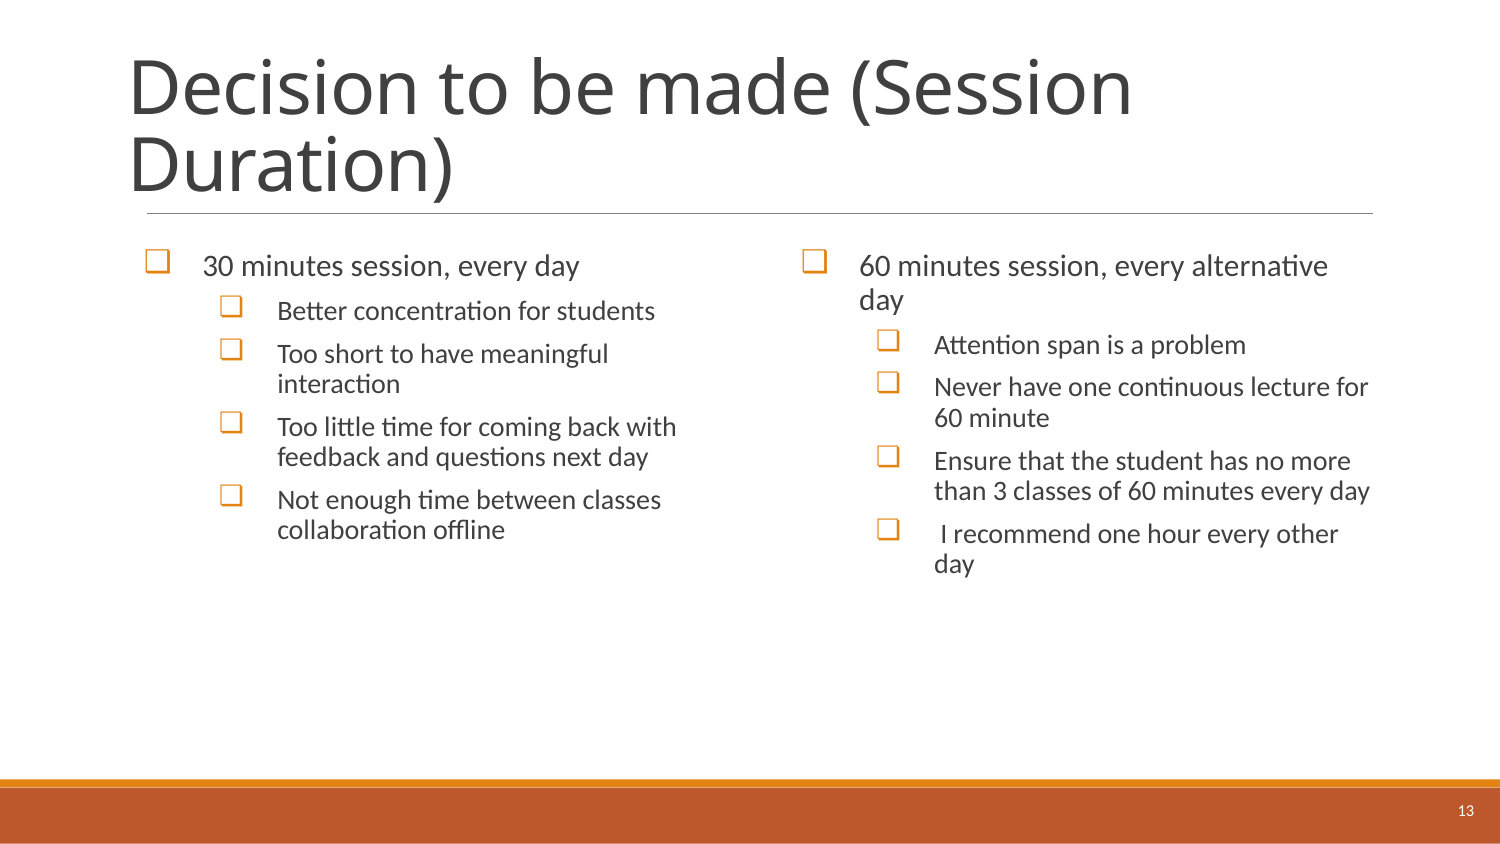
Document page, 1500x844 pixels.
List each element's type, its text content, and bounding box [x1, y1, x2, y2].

title Decision to be made (Session Duration) [127, 66, 1315, 207]
slide_number 13 [1431, 776, 1500, 844]
list 30 minutes session, every day Better concentration for students Too short to have meaningful interaction Too little time for coming back with feedback and questions next day Not enough time between classes collaboration offline [127, 250, 716, 755]
list 60 minutes session, every alternative day Attention span is a problem Never have one continuous lecture for 60 minute Ensure that the student has no more than 3 classes of 60 minutes every day I recommend one hour every other day [784, 250, 1373, 755]
